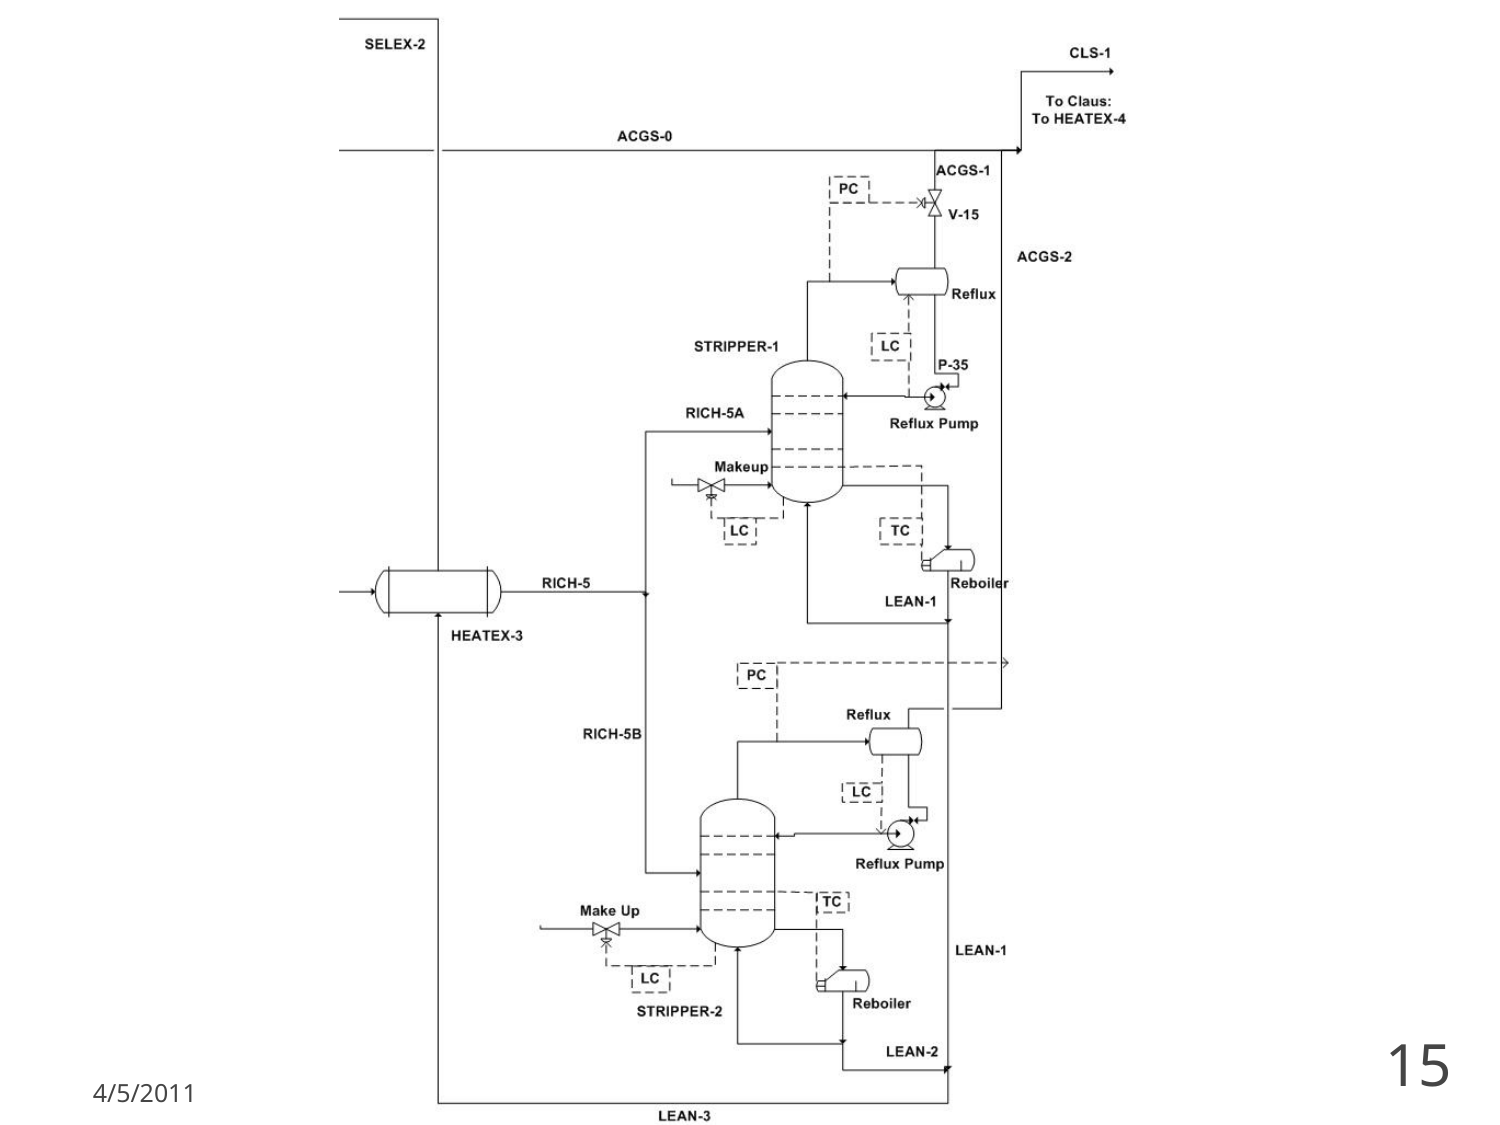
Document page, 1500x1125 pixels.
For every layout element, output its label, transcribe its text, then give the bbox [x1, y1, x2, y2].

picture [339, 0, 1161, 1125]
slide_number 15 [1345, 1062, 1467, 1108]
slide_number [75, 1062, 333, 1108]
